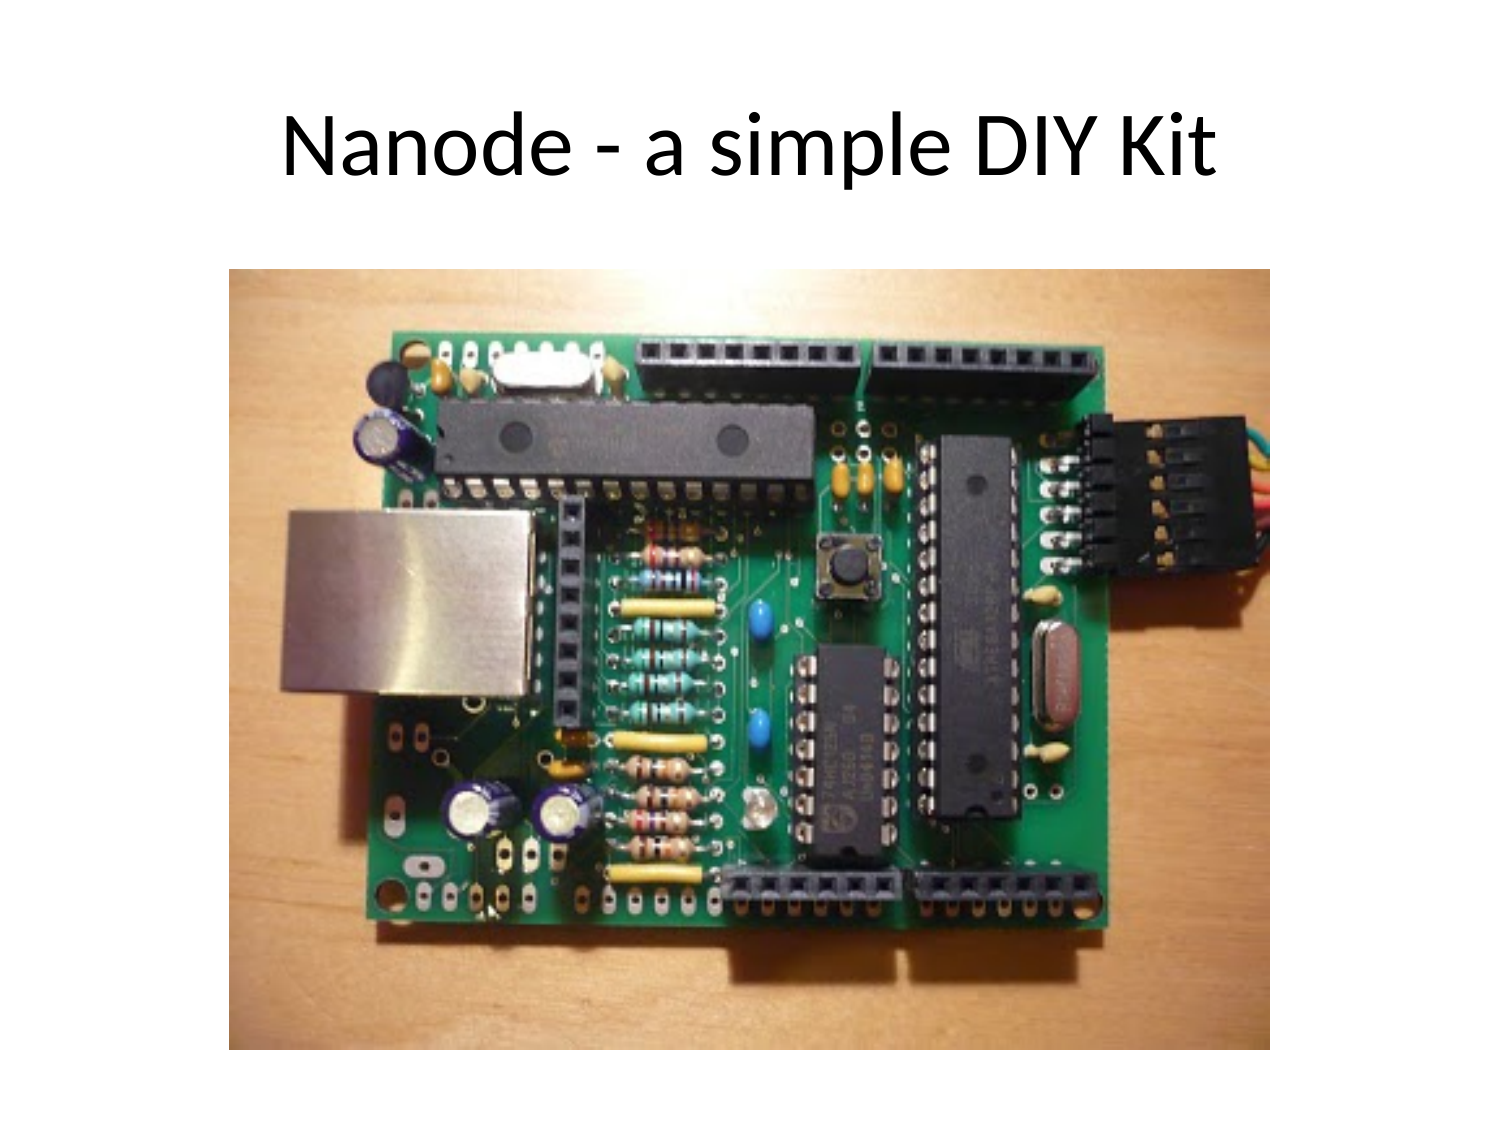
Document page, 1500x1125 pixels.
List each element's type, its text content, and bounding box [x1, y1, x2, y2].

picture [229, 269, 1270, 1051]
title Nanode - a simple DIY Kit [75, 45, 1425, 233]
